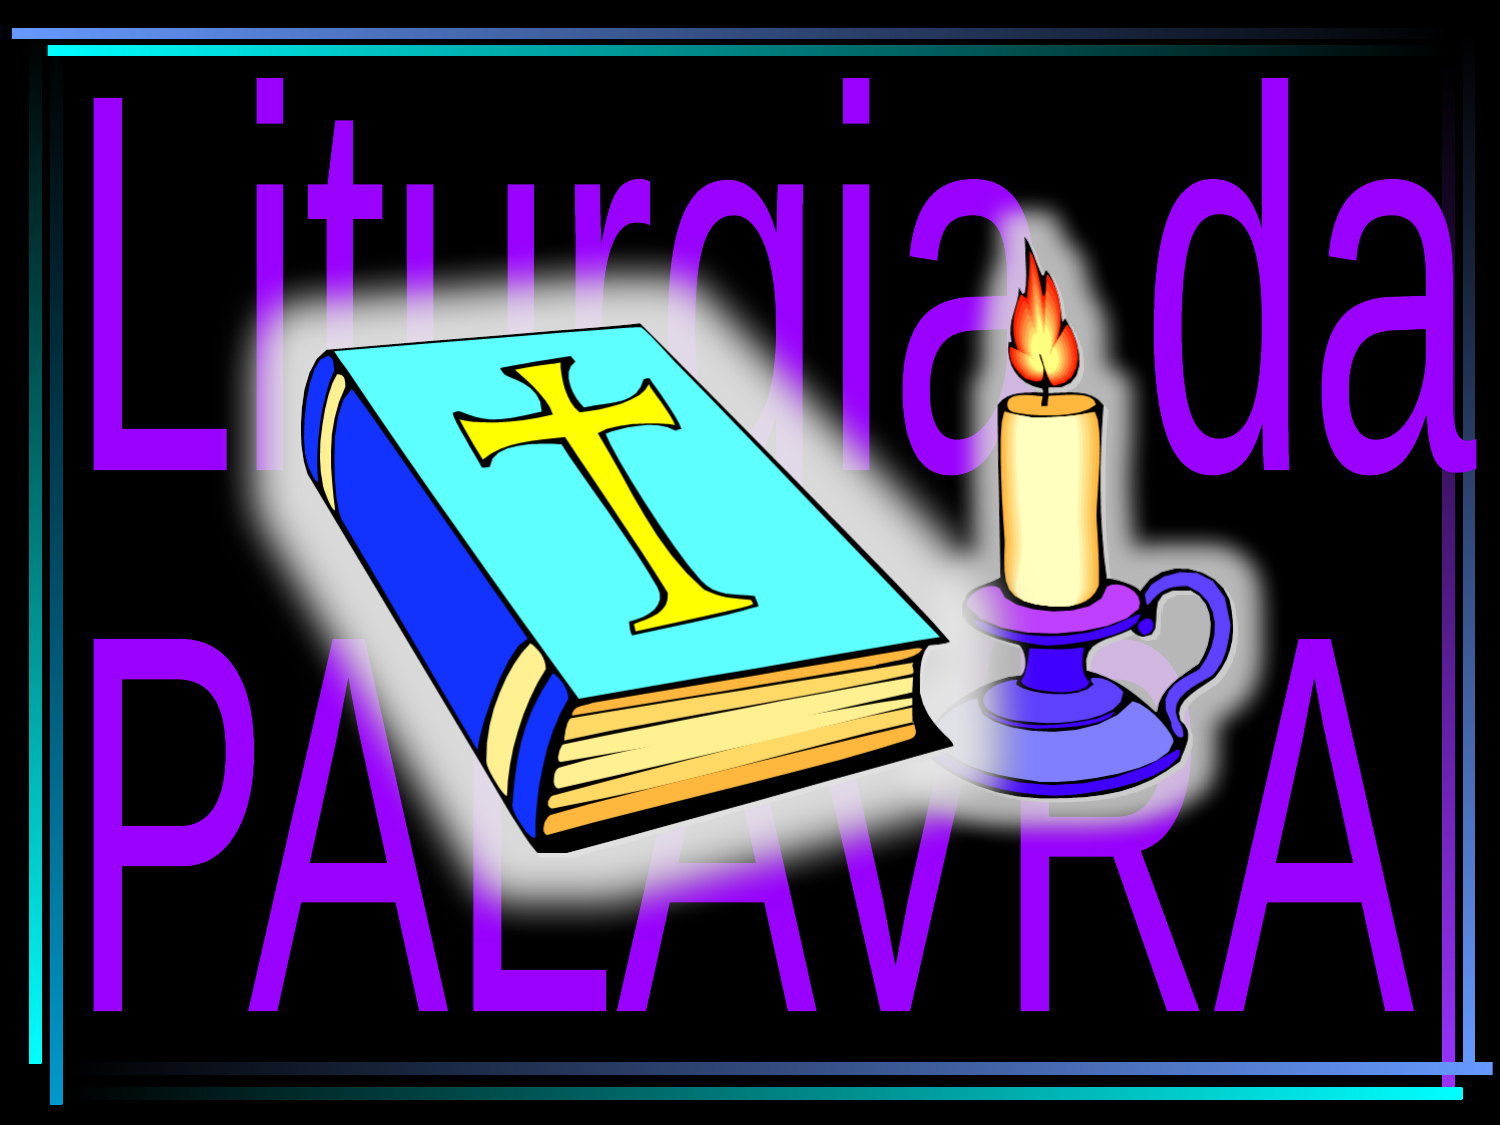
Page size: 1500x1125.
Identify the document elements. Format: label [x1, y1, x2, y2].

picture [300, 231, 1241, 853]
